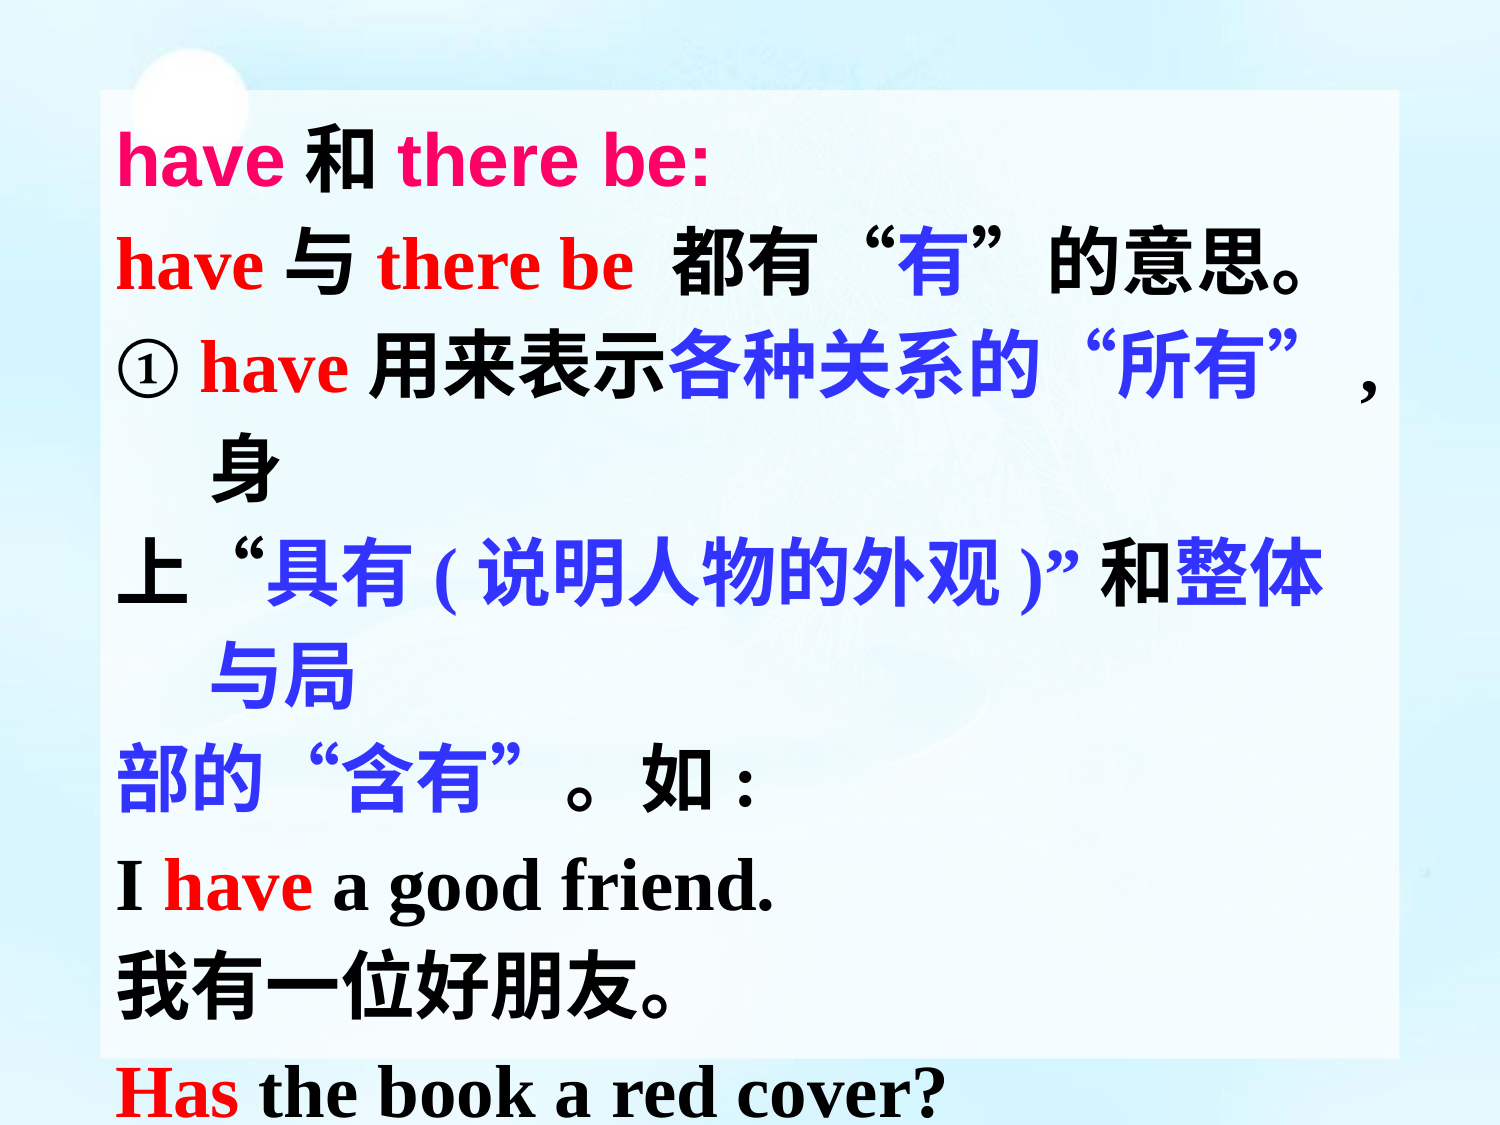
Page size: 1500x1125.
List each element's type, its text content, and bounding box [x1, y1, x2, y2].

picture [0, 0, 1500, 1125]
list have和there be: have与there be 都有“有”的意思。 ① have用来表示各种关系的“所有”,身 上“具有(说明人物的外观)”和整体与局 部的“含有”。如: I have a good friend. 我有一位好朋友。 Has the book a red cover? 这本书的封面是红色的吗? [100, 90, 1400, 1059]
